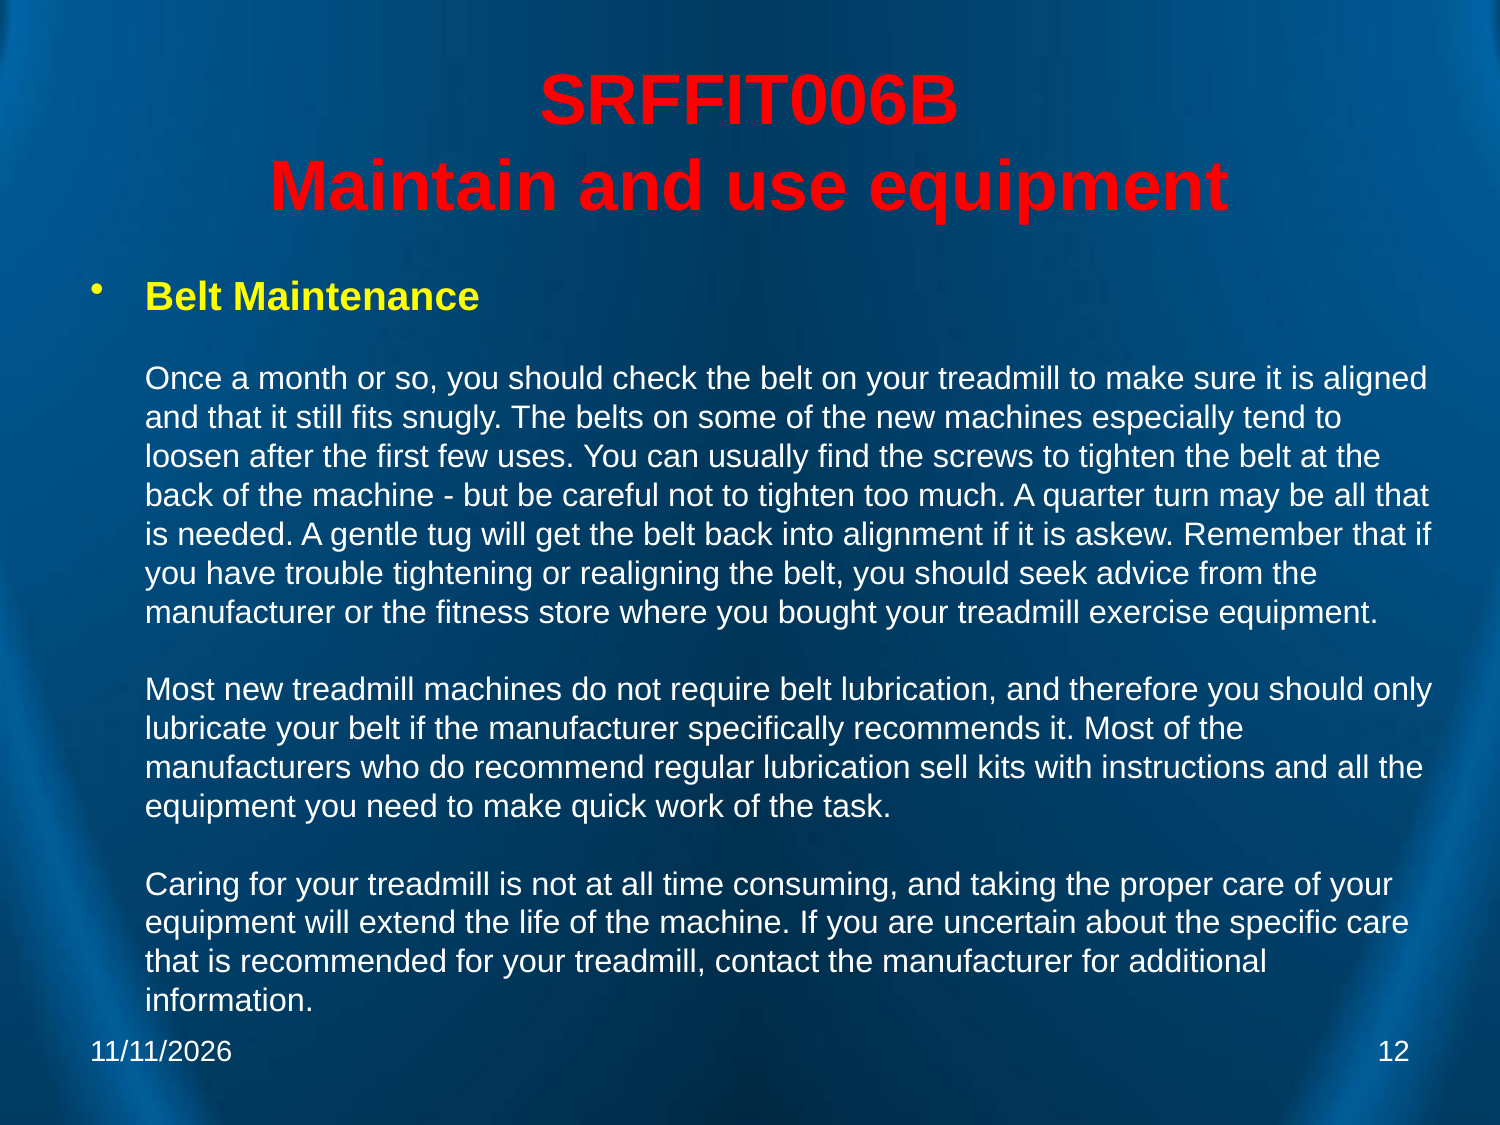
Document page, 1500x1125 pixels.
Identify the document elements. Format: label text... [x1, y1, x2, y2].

list Belt Maintenance Once a month or so, you should check the belt on your treadmill to make sure it is aligned and that it still fits snugly. The belts on some of the new machines especially tend to loosen after the first few uses. You can usually find the screws to tighten the belt at the back of the machine - but be careful not to tighten too much. A quarter turn may be all that is needed. A gentle tug will get the belt back into alignment if it is askew. Remember that if you have trouble tightening or realigning the belt, you should seek advice from the manufacturer or the fitness store where you bought your treadmill exercise equipment. Most new treadmill machines do not require belt lubrication, and therefore you should only lubricate your belt if the manufacturer specifically recommends it. Most of the manufacturers who do recommend regular lubrication sell kits with instructions and all the equipment you need to make quick work of the task. Caring for your treadmill is not at all time consuming, and taking the proper care of your equipment will extend the life of the machine. If you are uncertain about the specific care that is recommended for your treadmill, contact the manufacturer for additional information. [74, 262, 1454, 1079]
picture [0, 0, 1500, 1125]
slide_number 12 [1074, 1024, 1426, 1103]
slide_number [74, 1024, 426, 1103]
title SRFFIT006B Maintain and use equipment [74, 44, 1426, 233]
